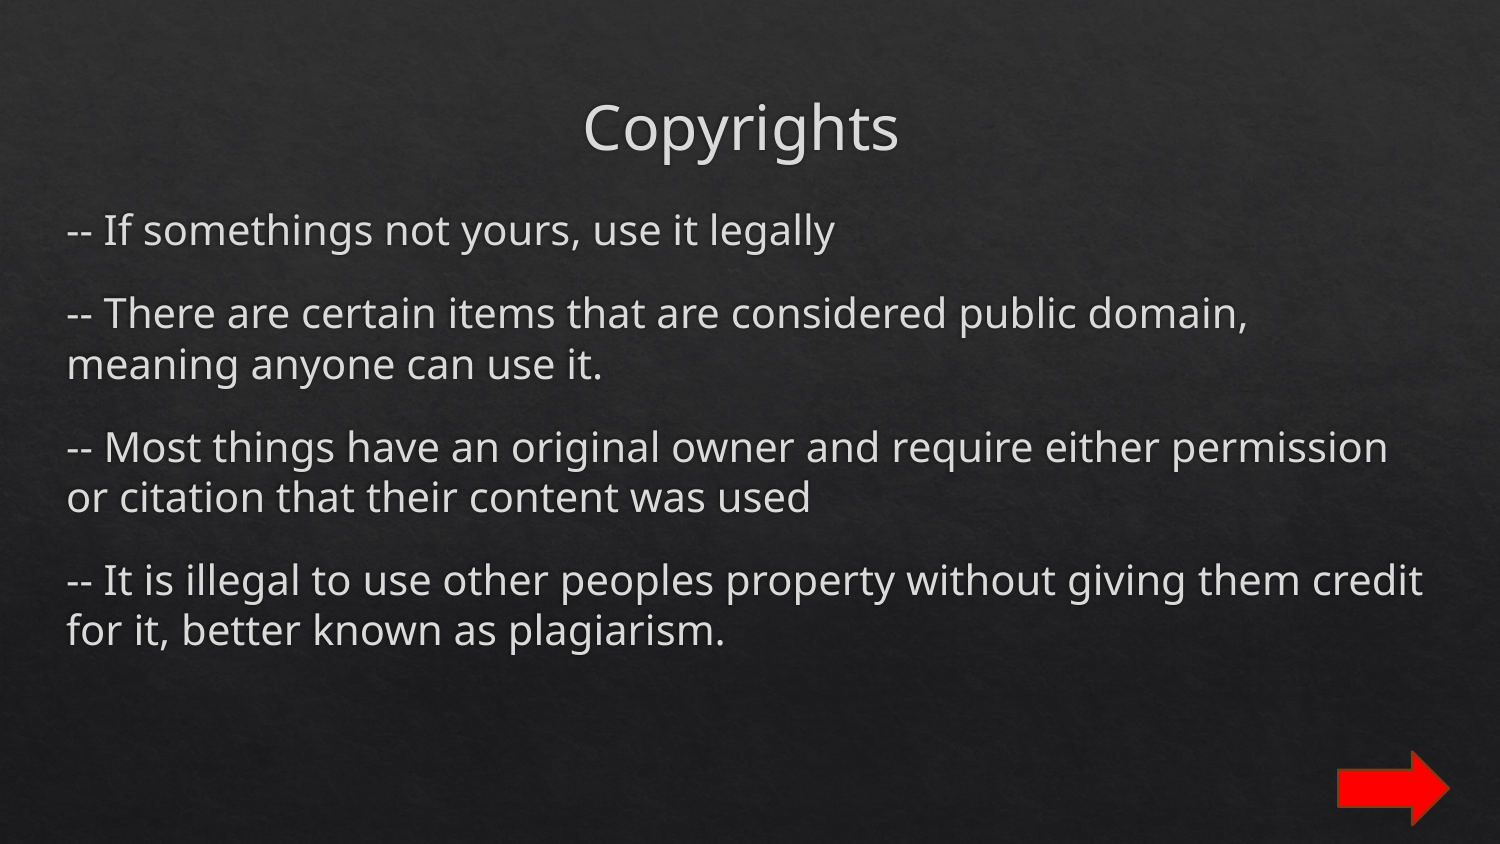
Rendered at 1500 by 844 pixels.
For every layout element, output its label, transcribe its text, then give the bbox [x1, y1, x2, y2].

text_box [1337, 750, 1450, 827]
title Copyrights [51, 72, 1449, 167]
list -- If somethings not yours, use it legally -- There are certain items that are considered public domain, meaning anyone can use it. -- Most things have an original owner and require either permission or citation that their content was used -- It is illegal to use other peoples property without giving them credit for it, better known as plagiarism. [51, 189, 1449, 750]
